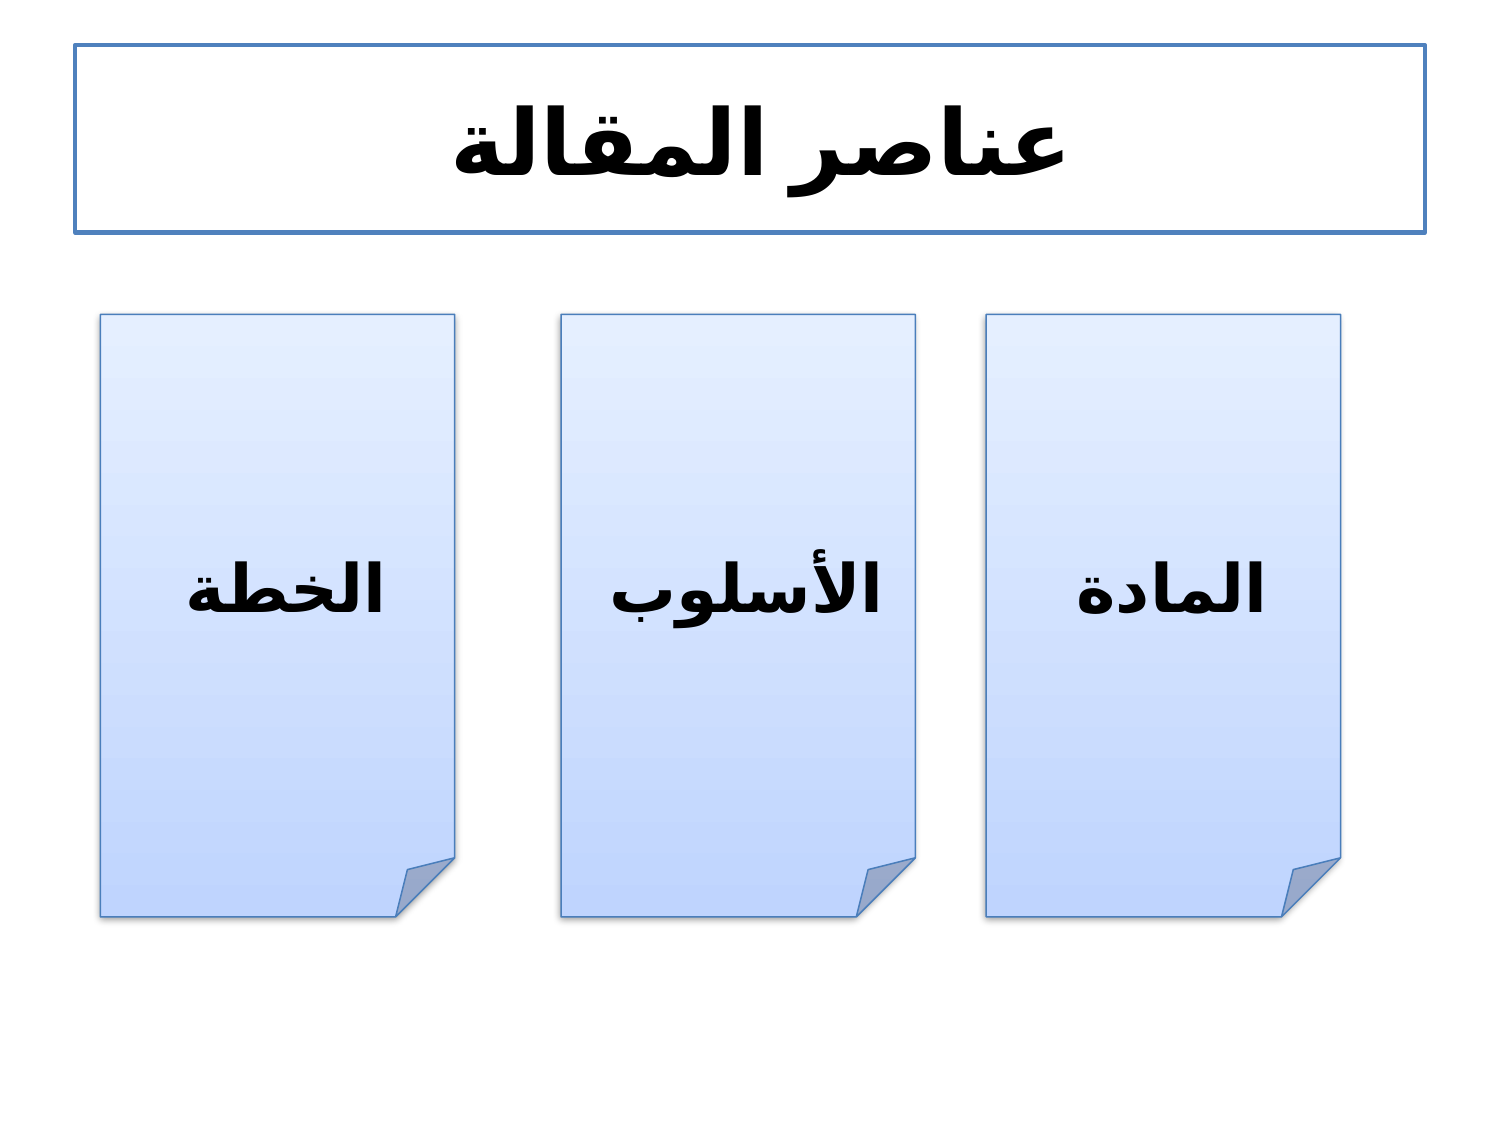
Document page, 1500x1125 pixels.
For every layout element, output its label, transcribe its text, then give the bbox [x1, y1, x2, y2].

text_box المادة [985, 313, 1342, 918]
title عناصر المقالة [73, 43, 1427, 235]
text_box الخطة [99, 313, 456, 918]
text_box الأسلوب [560, 313, 917, 918]
